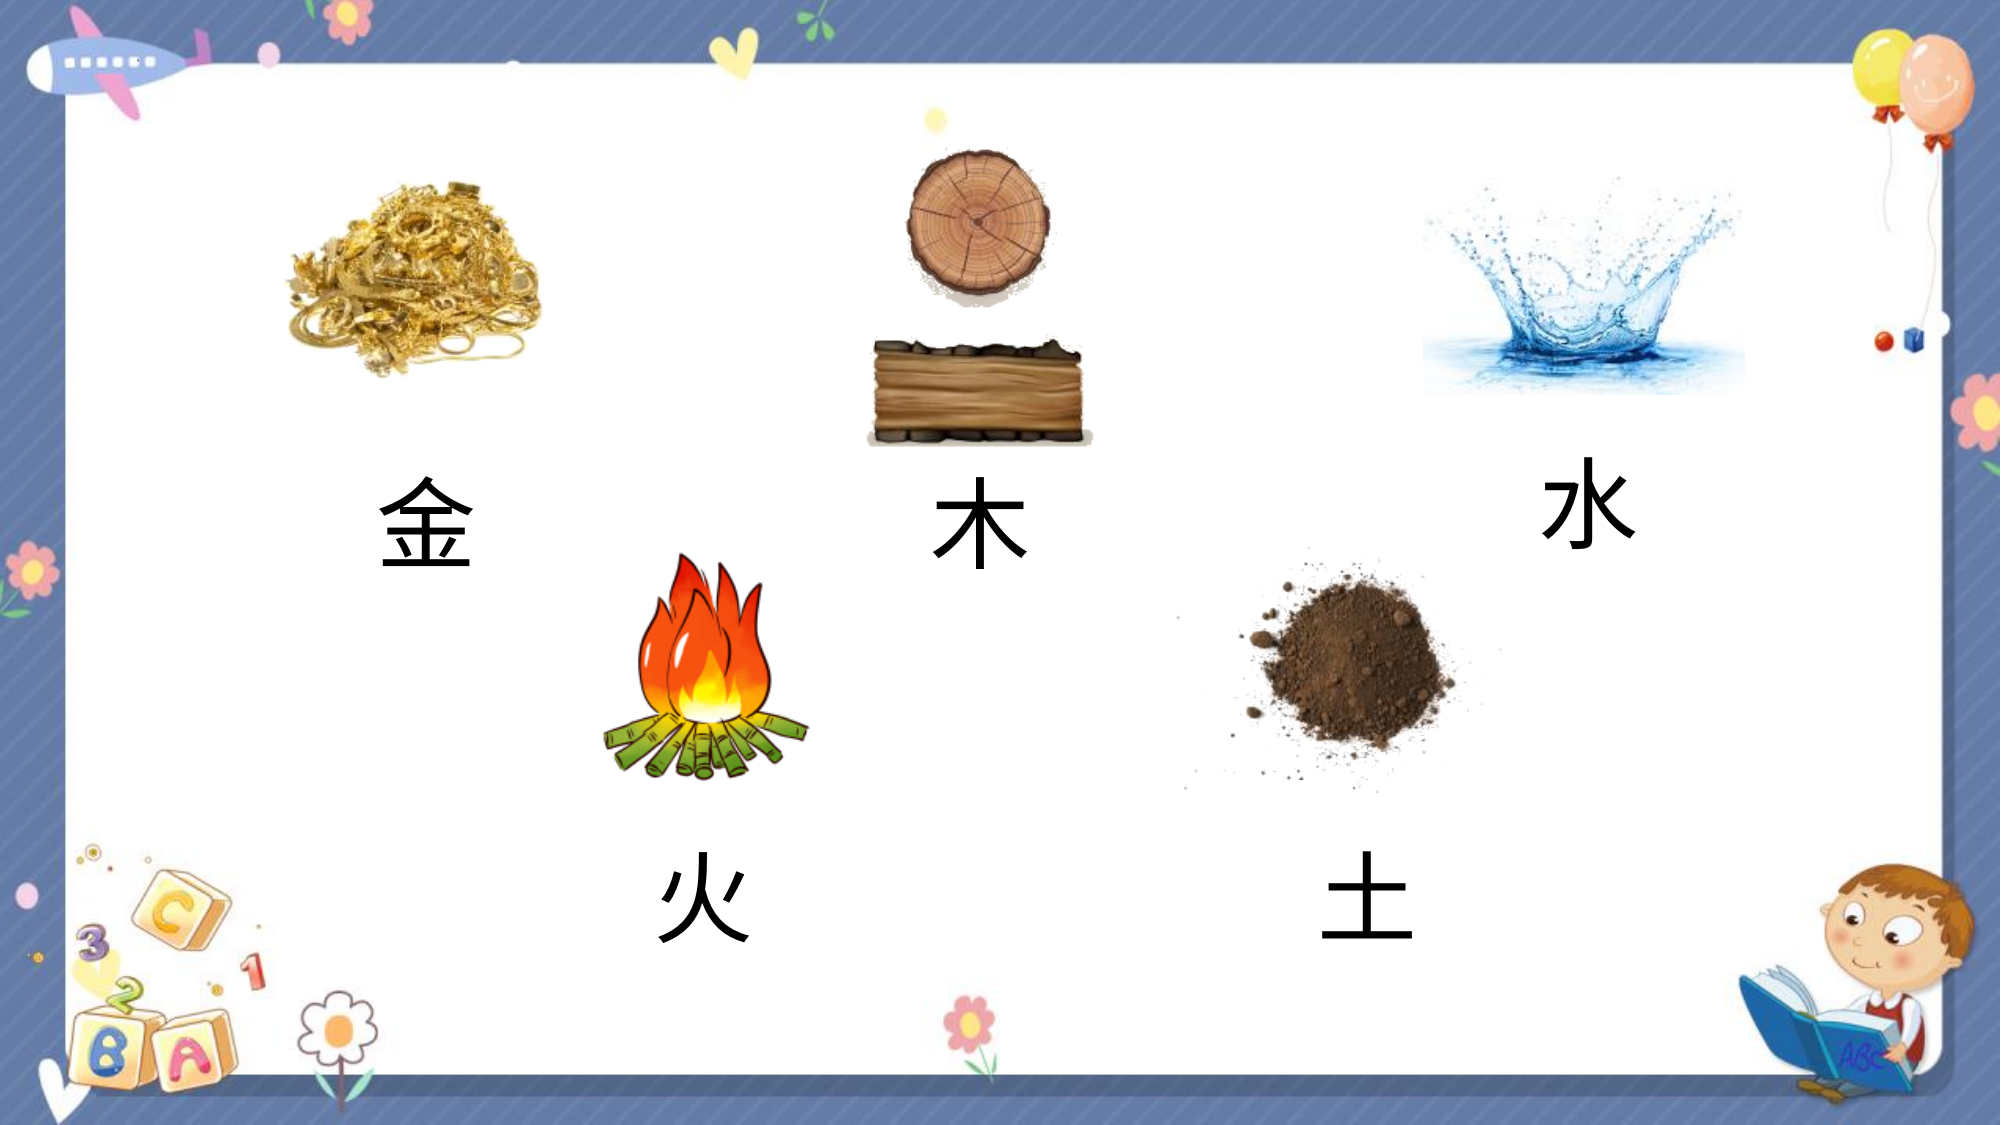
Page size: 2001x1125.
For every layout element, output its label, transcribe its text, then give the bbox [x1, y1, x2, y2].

text_box 火 [638, 828, 760, 963]
text_box 木 [915, 486, 1037, 589]
text_box 金 [361, 454, 483, 589]
picture [0, 0, 2000, 1125]
text_box 水 [1523, 433, 1645, 569]
text_box 土 [1302, 827, 1424, 963]
